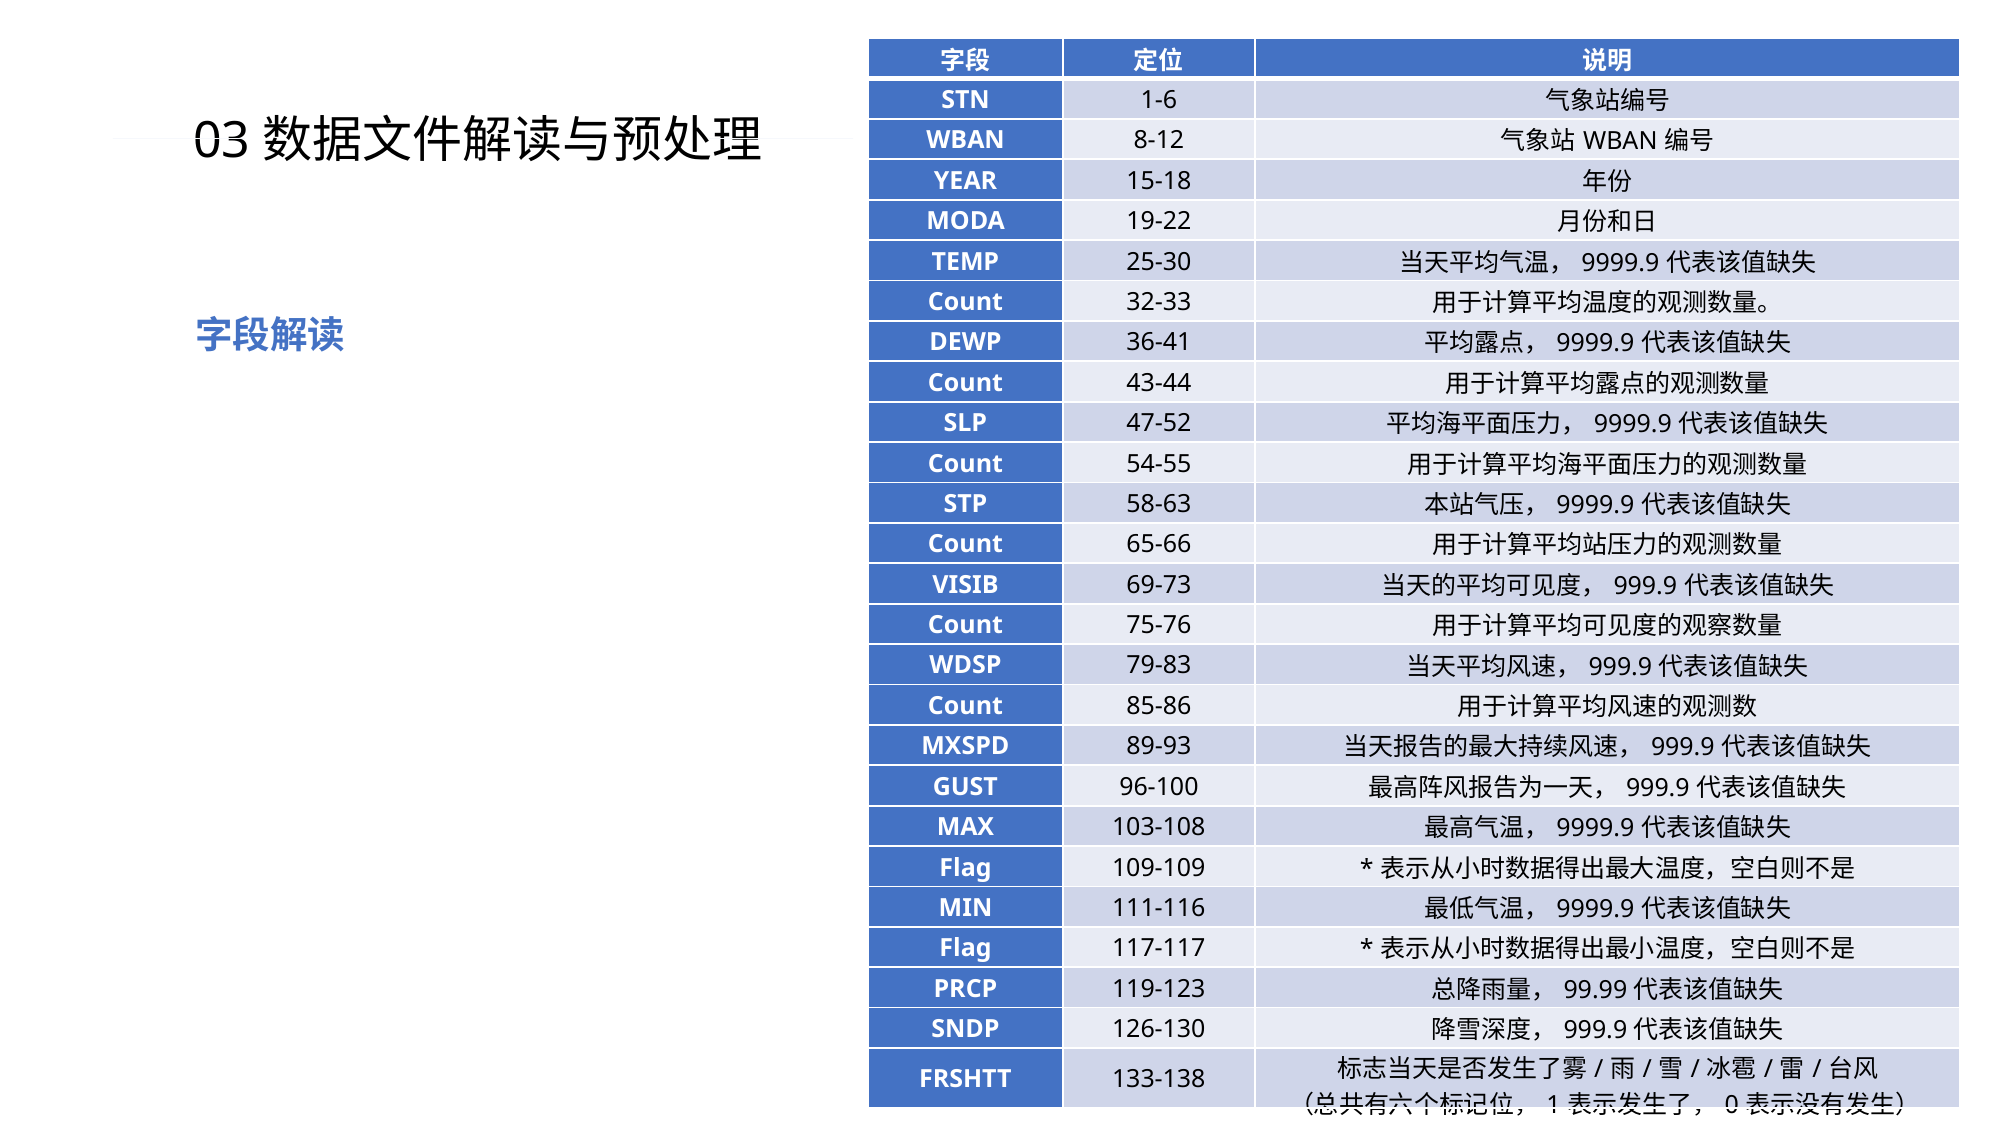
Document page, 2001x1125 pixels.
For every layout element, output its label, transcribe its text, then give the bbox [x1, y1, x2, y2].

table_cell WDSP [869, 645, 1062, 684]
table_cell STP [869, 483, 1062, 522]
table_cell 最低气温，9999.9代表该值缺失 [1256, 887, 1959, 926]
table_cell 111-116 [1064, 887, 1254, 926]
table_cell 36-41 [1064, 322, 1254, 360]
table_cell 32-33 [1064, 281, 1254, 320]
table_cell 19-22 [1064, 201, 1254, 239]
table_cell Flag [869, 847, 1062, 886]
table_cell 85-86 [1064, 685, 1254, 724]
text_box 字段解读 [136, 303, 867, 364]
table_cell MODA [869, 201, 1062, 239]
table_cell 当天平均风速，999.9代表该值缺失 [1256, 645, 1959, 684]
table_cell DEWP [869, 322, 1062, 360]
table_cell Count [869, 524, 1062, 562]
table_cell 58-63 [1064, 483, 1254, 522]
table_cell 75-76 [1064, 605, 1254, 643]
table_cell 79-83 [1064, 645, 1254, 684]
table_cell 126-130 [1064, 1008, 1254, 1047]
table_cell 当天的平均可见度，999.9代表该值缺失 [1256, 564, 1959, 603]
table_cell 总降雨量，99.99代表该值缺失 [1256, 968, 1959, 1007]
table_cell Count [869, 362, 1062, 401]
table_cell 当天平均气温，9999.9代表该值缺失 [1256, 241, 1959, 280]
table_cell 117-117 [1064, 928, 1254, 966]
table_cell 平均露点，9999.9代表该值缺失 [1256, 322, 1959, 360]
table_cell 年份 [1256, 160, 1959, 199]
table_cell GUST [869, 766, 1062, 805]
table_cell Count [869, 605, 1062, 643]
table_header 定位 [1064, 39, 1254, 76]
table_cell 96-100 [1064, 766, 1254, 805]
table_cell 119-123 [1064, 968, 1254, 1007]
table_cell 用于计算平均露点的观测数量 [1256, 362, 1959, 401]
table_cell *表示从小时数据得出最小温度，空白则不是 [1256, 928, 1959, 966]
table_cell 标志当天是否发生了雾/雨/雪/冰雹/雷/台风 （总共有六个标记位，1表示发生了，0表示没有发生） [1256, 1049, 1959, 1107]
table_cell 25-30 [1064, 241, 1254, 280]
table_cell 当天报告的最大持续风速，999.9代表该值缺失 [1256, 726, 1959, 764]
table_cell STN [869, 81, 1062, 118]
table_header 说明 [1256, 39, 1959, 76]
table_cell 15-18 [1064, 160, 1254, 199]
table_cell 本站气压，9999.9代表该值缺失 [1256, 483, 1959, 522]
table_cell MAX [869, 807, 1062, 845]
table_cell 降雪深度，999.9代表该值缺失 [1256, 1008, 1959, 1047]
table_cell 气象站编号 [1256, 81, 1959, 118]
table_cell FRSHTT [869, 1049, 1062, 1107]
table_cell MXSPD [869, 726, 1062, 764]
table_cell VISIB [869, 564, 1062, 603]
table_cell Count [869, 443, 1062, 482]
table_cell 平均海平面压力，9999.9代表该值缺失 [1256, 403, 1959, 441]
table_cell *表示从小时数据得出最大温度，空白则不是 [1256, 847, 1959, 886]
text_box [112, 100, 854, 176]
table_cell TEMP [869, 241, 1062, 280]
table_cell 气象站WBAN编号 [1256, 120, 1959, 158]
table_cell 最高气温，9999.9代表该值缺失 [1256, 807, 1959, 845]
table_cell WBAN [869, 120, 1062, 158]
table_cell 54-55 [1064, 443, 1254, 482]
table_cell 用于计算平均可见度的观察数量 [1256, 605, 1959, 643]
table_cell SLP [869, 403, 1062, 441]
table_cell Flag [869, 928, 1062, 966]
table_cell 月份和日 [1256, 201, 1959, 239]
table_cell 用于计算平均站压力的观测数量 [1256, 524, 1959, 562]
table_cell 103-108 [1064, 807, 1254, 845]
table_cell 1-6 [1064, 81, 1254, 118]
table_cell 65-66 [1064, 524, 1254, 562]
table_cell YEAR [869, 160, 1062, 199]
table_cell 109-109 [1064, 847, 1254, 886]
table_cell Count [869, 281, 1062, 320]
table_cell 133-138 [1064, 1049, 1254, 1107]
table_cell 89-93 [1064, 726, 1254, 764]
table_cell PRCP [869, 968, 1062, 1007]
table_cell 69-73 [1064, 564, 1254, 603]
table_cell Count [869, 685, 1062, 724]
table_cell 用于计算平均风速的观测数 [1256, 685, 1959, 724]
table_cell MIN [869, 887, 1062, 926]
table_cell 用于计算平均海平面压力的观测数量 [1256, 443, 1959, 482]
table_cell 用于计算平均温度的观测数量。 [1256, 281, 1959, 320]
table_header 字段 [869, 39, 1062, 76]
table_cell 8-12 [1064, 120, 1254, 158]
table_cell 最高阵风报告为一天，999.9代表该值缺失 [1256, 766, 1959, 805]
table_cell 47-52 [1064, 403, 1254, 441]
table_cell SNDP [869, 1008, 1062, 1047]
table_cell 43-44 [1064, 362, 1254, 401]
